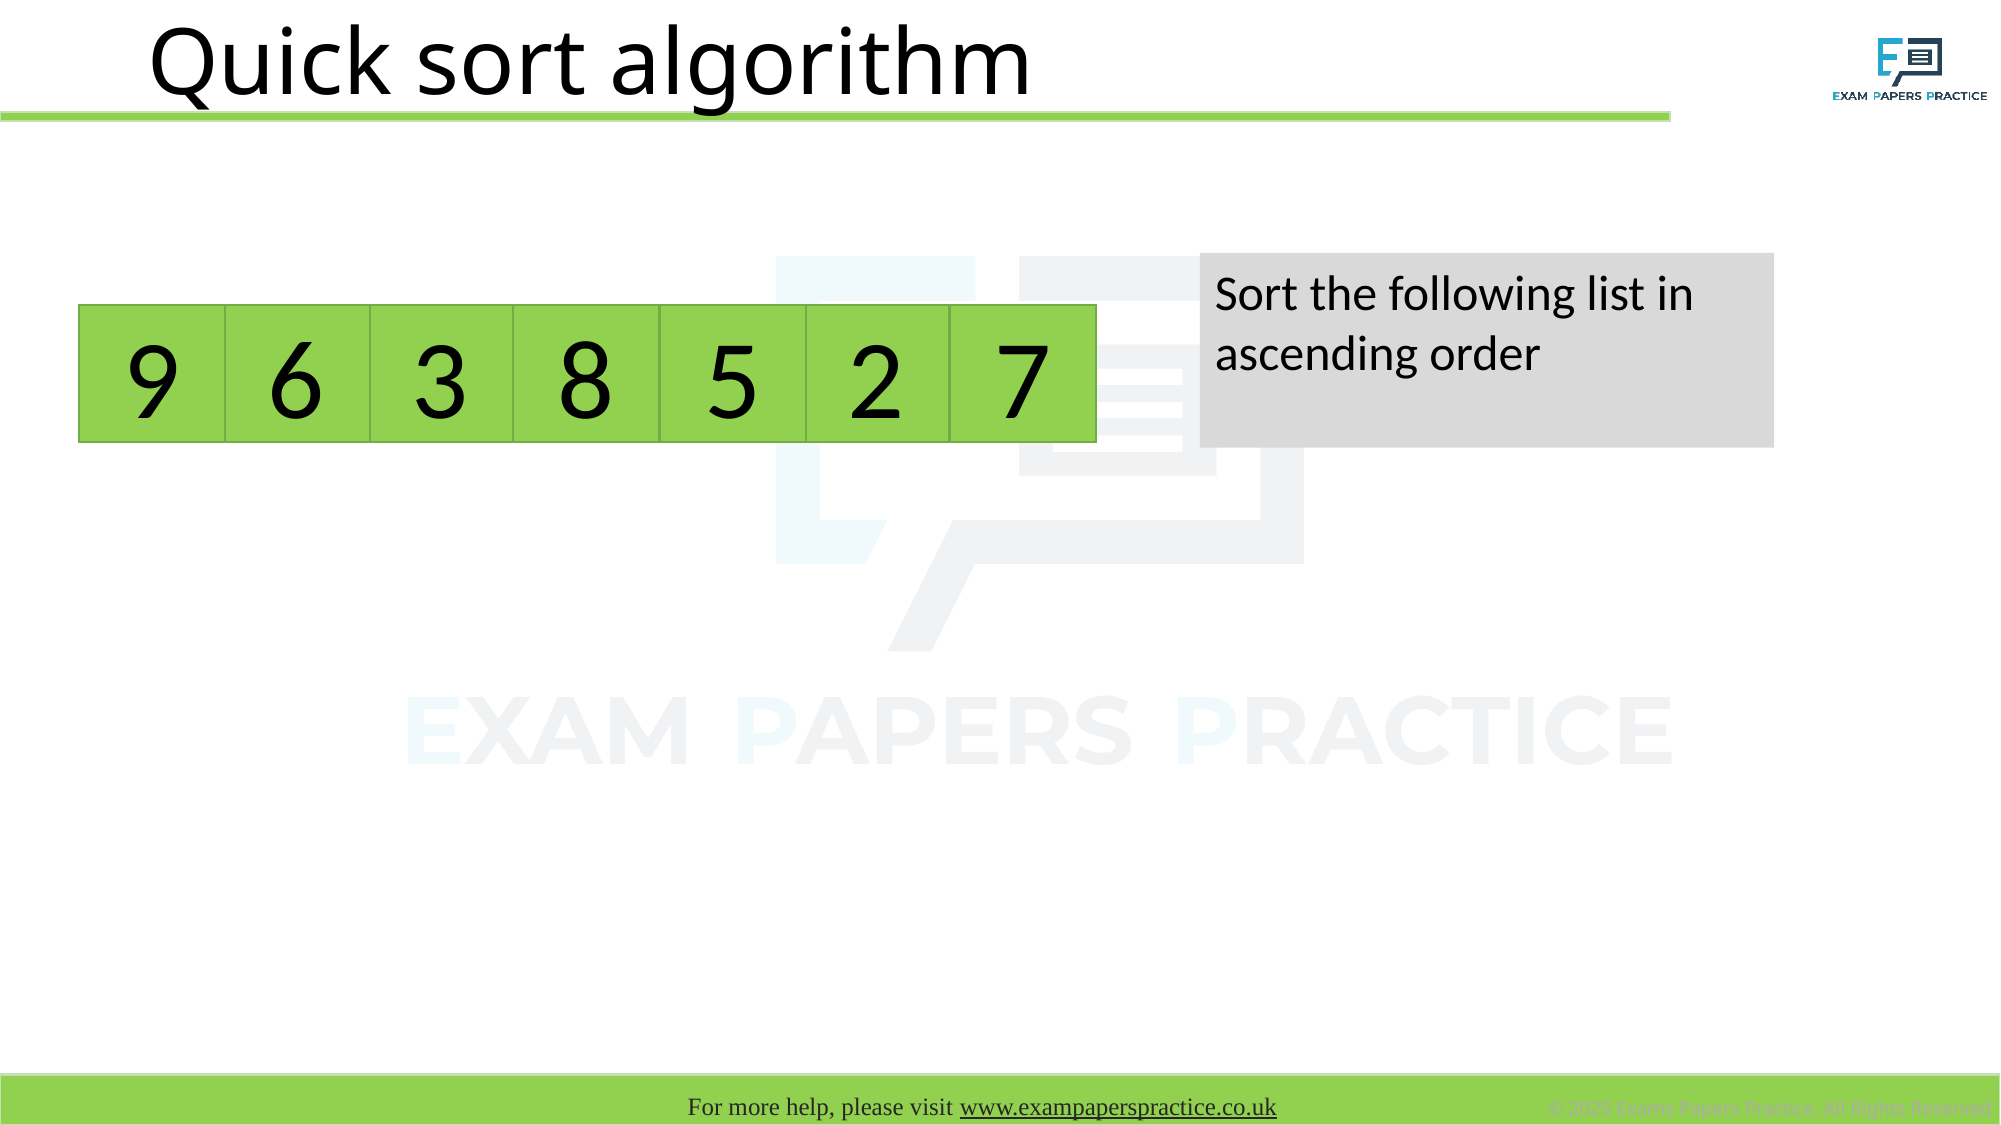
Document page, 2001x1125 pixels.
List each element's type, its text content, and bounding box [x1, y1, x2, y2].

text_box 7 [950, 304, 1097, 443]
text_box 2 [807, 304, 950, 443]
title Quick sort algorithm [132, 0, 1200, 162]
text_box Sort the following list in ascending order [1199, 252, 1775, 448]
text_box 3 [371, 304, 514, 443]
text_box 6 [226, 304, 371, 443]
text_box 9 [78, 304, 226, 443]
text_box 8 [514, 304, 661, 443]
text_box 5 [661, 304, 807, 443]
